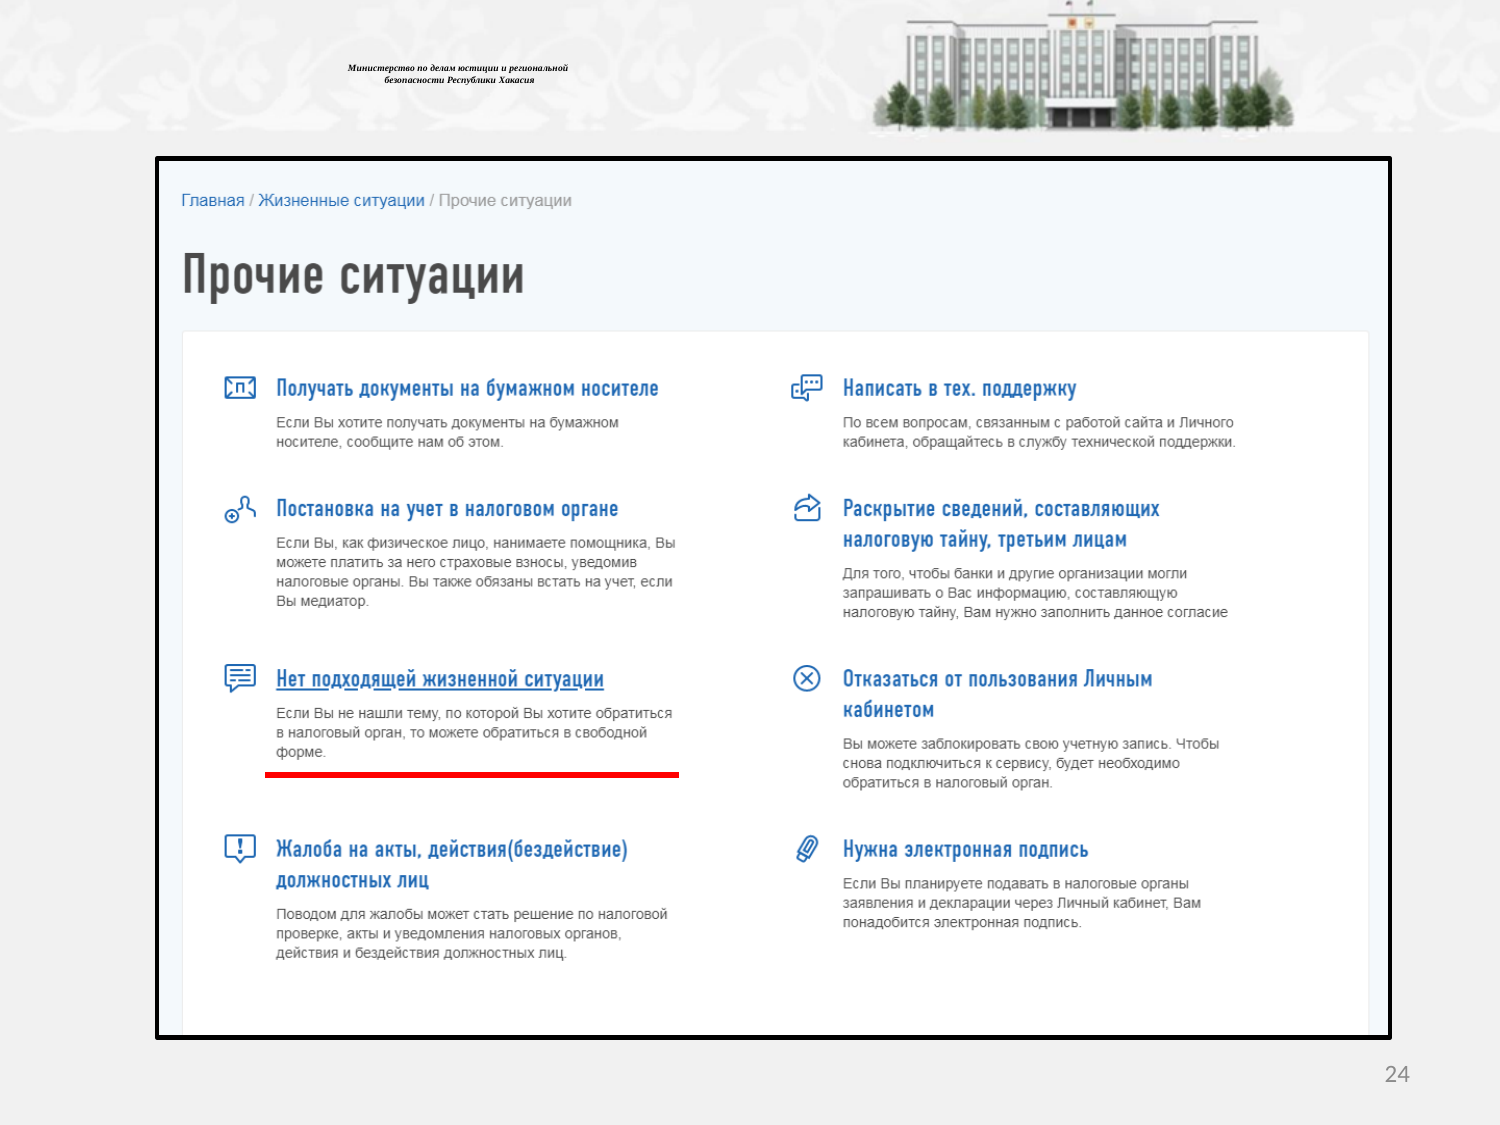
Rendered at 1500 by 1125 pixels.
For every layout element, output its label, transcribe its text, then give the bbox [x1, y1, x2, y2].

slide_number 24 [1074, 1042, 1425, 1103]
title Министерство по делам юстиции и региональной безопасности Республики Хакасия [75, 30, 845, 126]
picture [0, 0, 1500, 1125]
